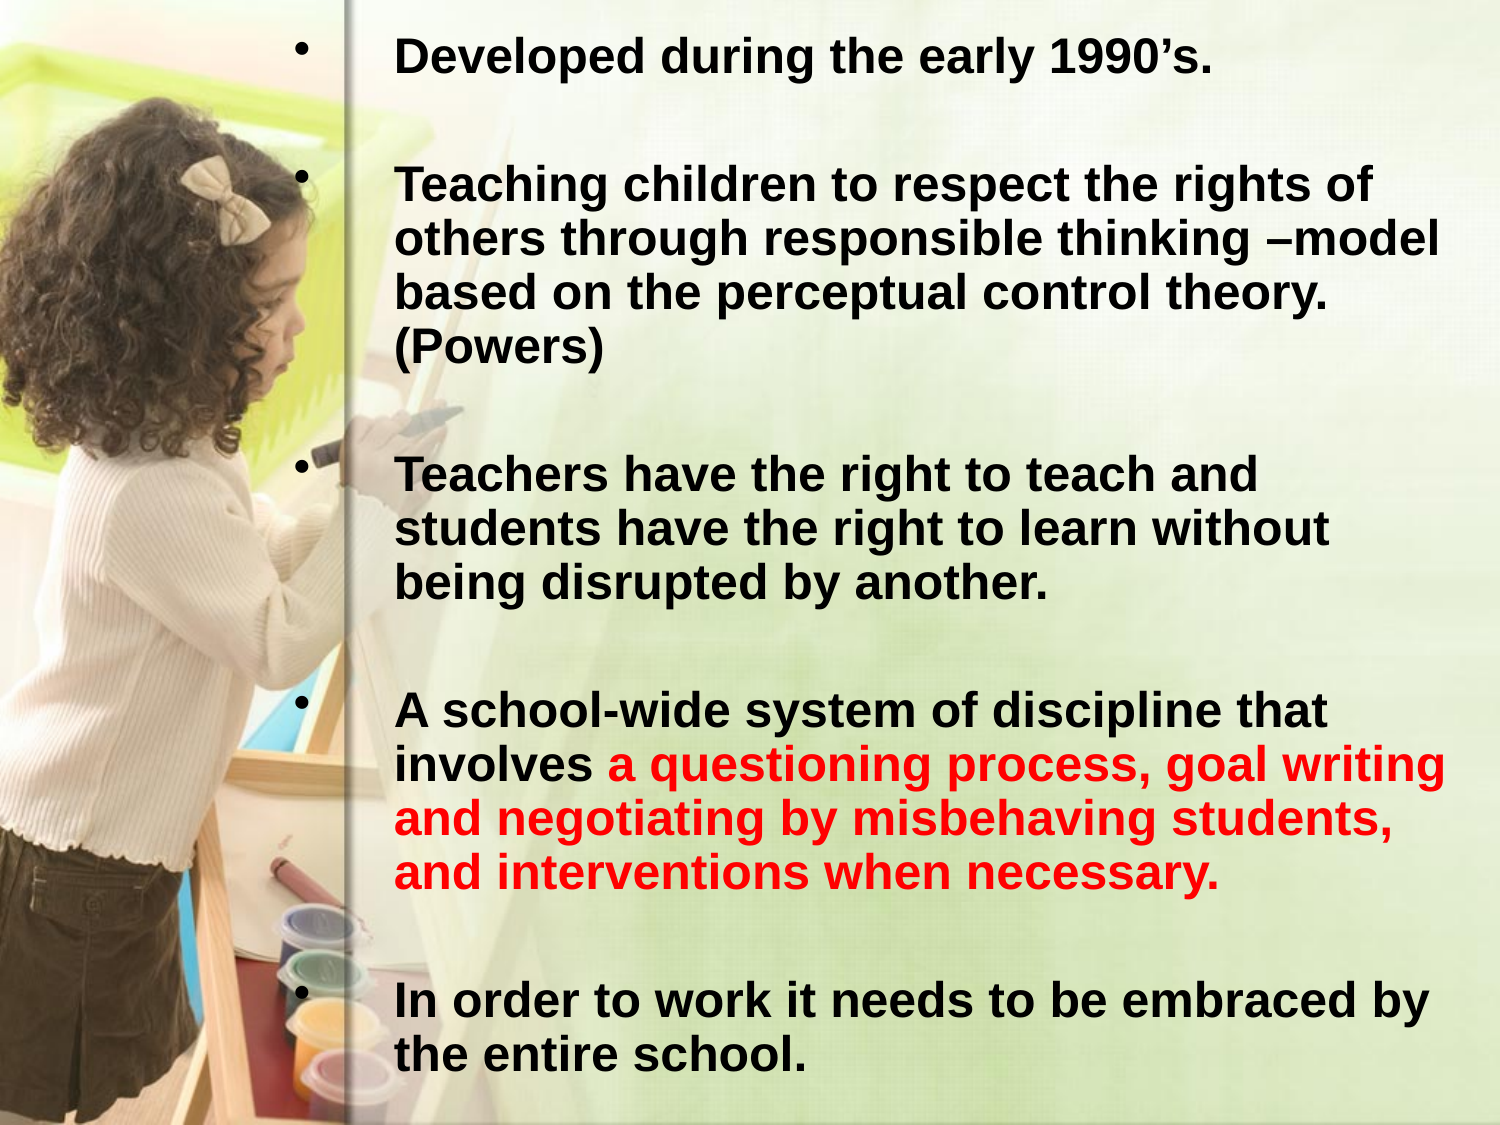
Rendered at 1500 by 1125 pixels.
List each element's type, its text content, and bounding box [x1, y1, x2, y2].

list Developed during the early 1990’s. Teaching children to respect the rights of others through responsible thinking –model based on the perceptual control theory. (Powers) Teachers have the right to teach and students have the right to learn without being disrupted by another. A school-wide system of discipline that involves a questioning process, goal writing and negotiating by misbehaving students, and interventions when necessary. In order to work it needs to be embraced by the entire school. [278, 23, 1482, 766]
picture [0, 0, 1500, 1125]
